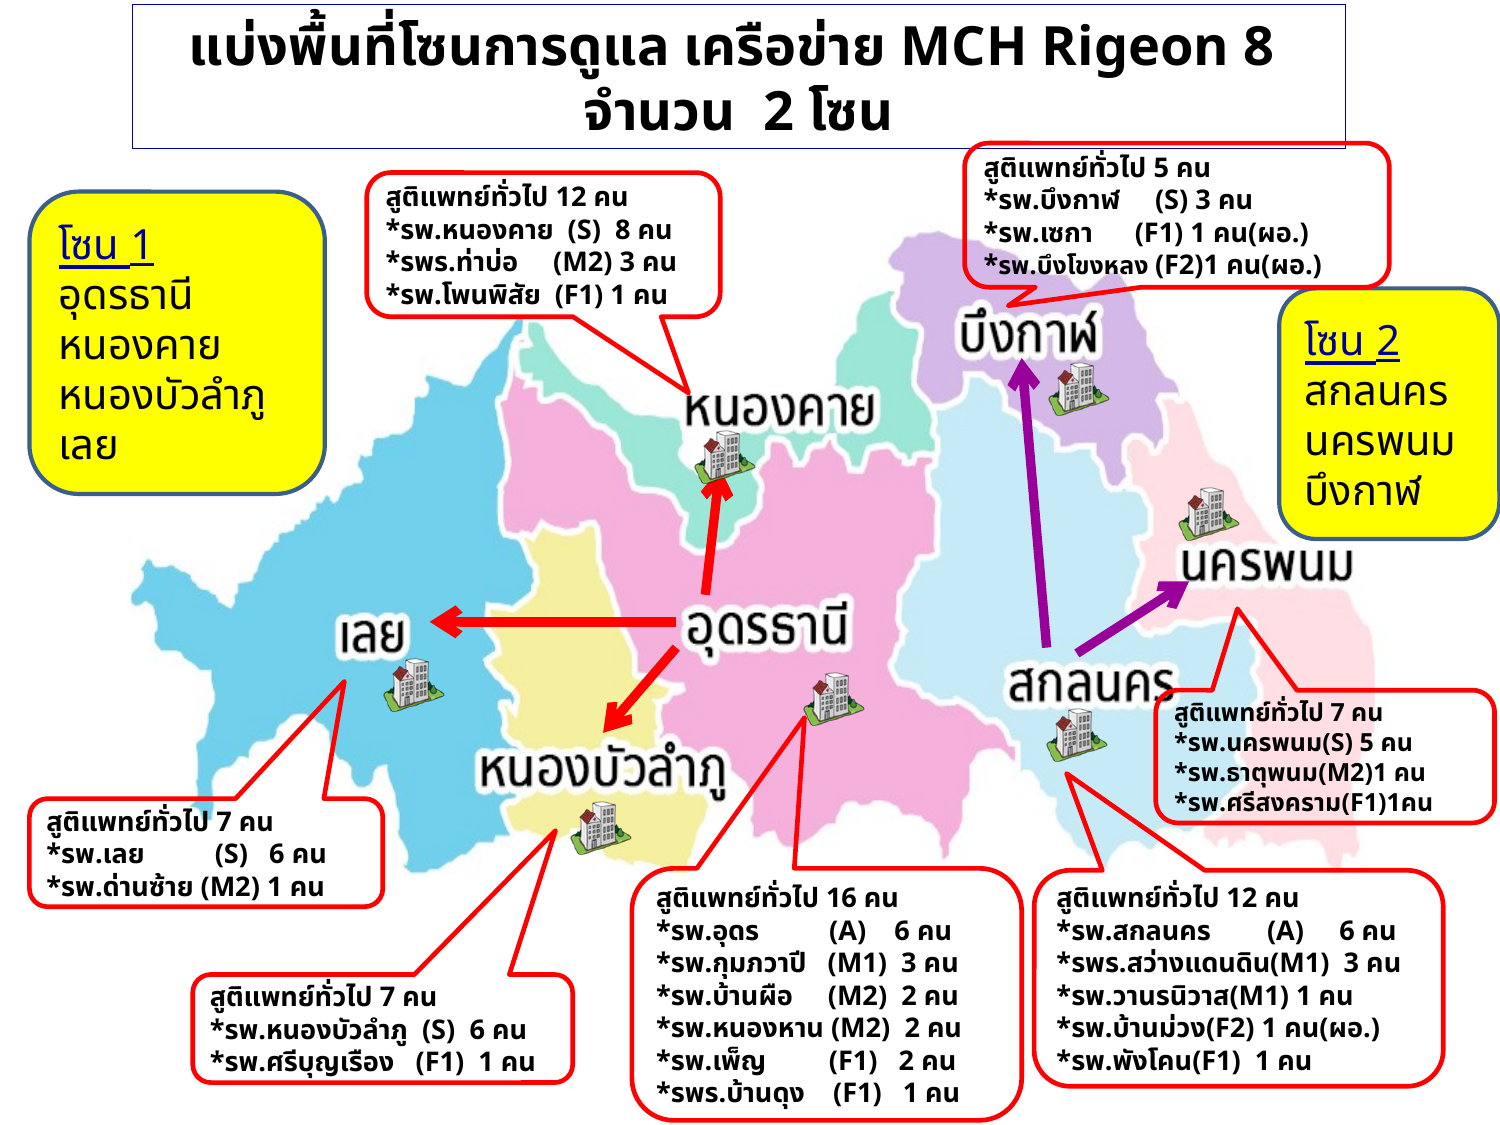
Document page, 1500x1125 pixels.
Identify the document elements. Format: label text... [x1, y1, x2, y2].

text_box สูติแพทย์ทั่วไป 7 คน *รพ.เลย (S) 6 คน *รพ.ด่านซ้าย (M2) 1 คน [29, 798, 55, 907]
text_box โซน 1 อุดรธานี หนองคาย หนองบัวลำภู เลย [27, 195, 55, 491]
text_box โซน 2 สกลนคร นครพนม บึงกาฬ [1448, 286, 1500, 542]
text_box สูติแพทย์ทั่วไป 7 คน *รพ.หนองบัวลำภู (S) 6 คน *รพ.ศรีบุญเรือง (F1) 1 คน [192, 967, 573, 1083]
text_box สูติแพทย์ทั่วไป 12 คน *รพ.สกลนคร (A) 6 คน *รพร.สว่างแดนดิน(M1) 3 คน *รพ.วานรนิวาส(M1) 1 คน *รพ.บ้านม่วง(F2) 1 คน(ผอ.) *รพ.พังโคน(F1) 1 คน [1034, 965, 1444, 1087]
picture [60, 142, 1444, 959]
text_box แบ่งพื้นที่โซนการดูแล เครือข่าย MCH Rigeon 8 จำนวน 2 โซน [132, 4, 1346, 141]
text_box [602, 647, 677, 734]
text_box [1076, 581, 1190, 654]
text_box สูติแพทย์ทั่วไป 7 คน *รพ.นครพนม(S) 5 คน *รพ.ธาตุพนม(M2)1 คน *รพ.ศรีสงคราม(F1)1คน [1448, 690, 1495, 823]
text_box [1021, 357, 1047, 648]
text_box สูติแพทย์ทั่วไป 16 คน *รพ.อุดร (A) 6 คน *รพ.กุมภวาปี (M1) 3 คน *รพ.บ้านผือ (M2) 2 คน *รพ.หนองหาน (M2) 2 คน *รพ.เพ็ญ (F1) 2 คน *รพร.บ้านดุง (F1) 1 คน [631, 967, 1022, 1121]
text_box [705, 493, 721, 595]
